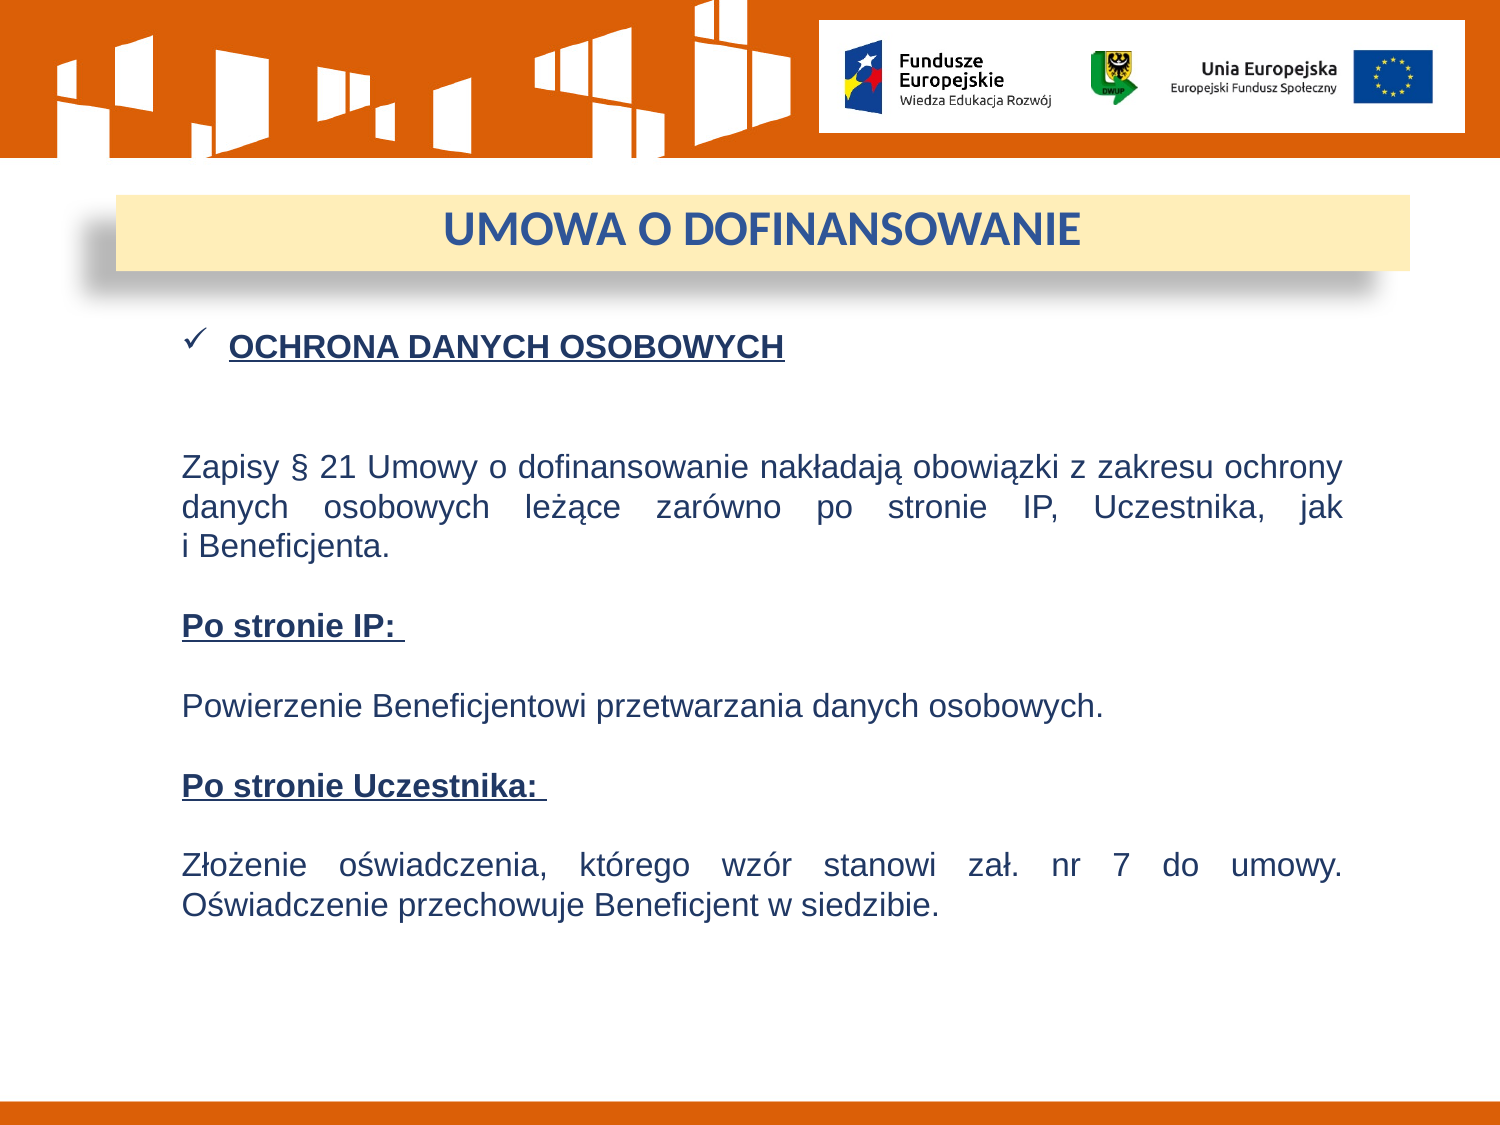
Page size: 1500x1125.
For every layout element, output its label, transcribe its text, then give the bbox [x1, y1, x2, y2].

text_box OCHRONA DANYCH OSOBOWYCH Zapisy § 21 Umowy o dofinansowanie nakładają obowiązki z zakresu ochrony danych osobowych leżące zarówno po stronie IP, Uczestnika, jak i Beneficjenta. Po stronie IP: Powierzenie Beneficjentowi przetwarzania danych osobowych. Po stronie Uczestnika: Złożenie oświadczenia, którego wzór stanowi zał. nr 7 do umowy. Oświadczenie przechowuje Beneficjent w siedzibie. [166, 317, 1360, 1007]
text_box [826, 21, 1450, 133]
text_box [819, 20, 1465, 133]
picture [0, 0, 1500, 1125]
text_box UMOWA O DOFINANSOWANIE [116, 194, 1410, 272]
